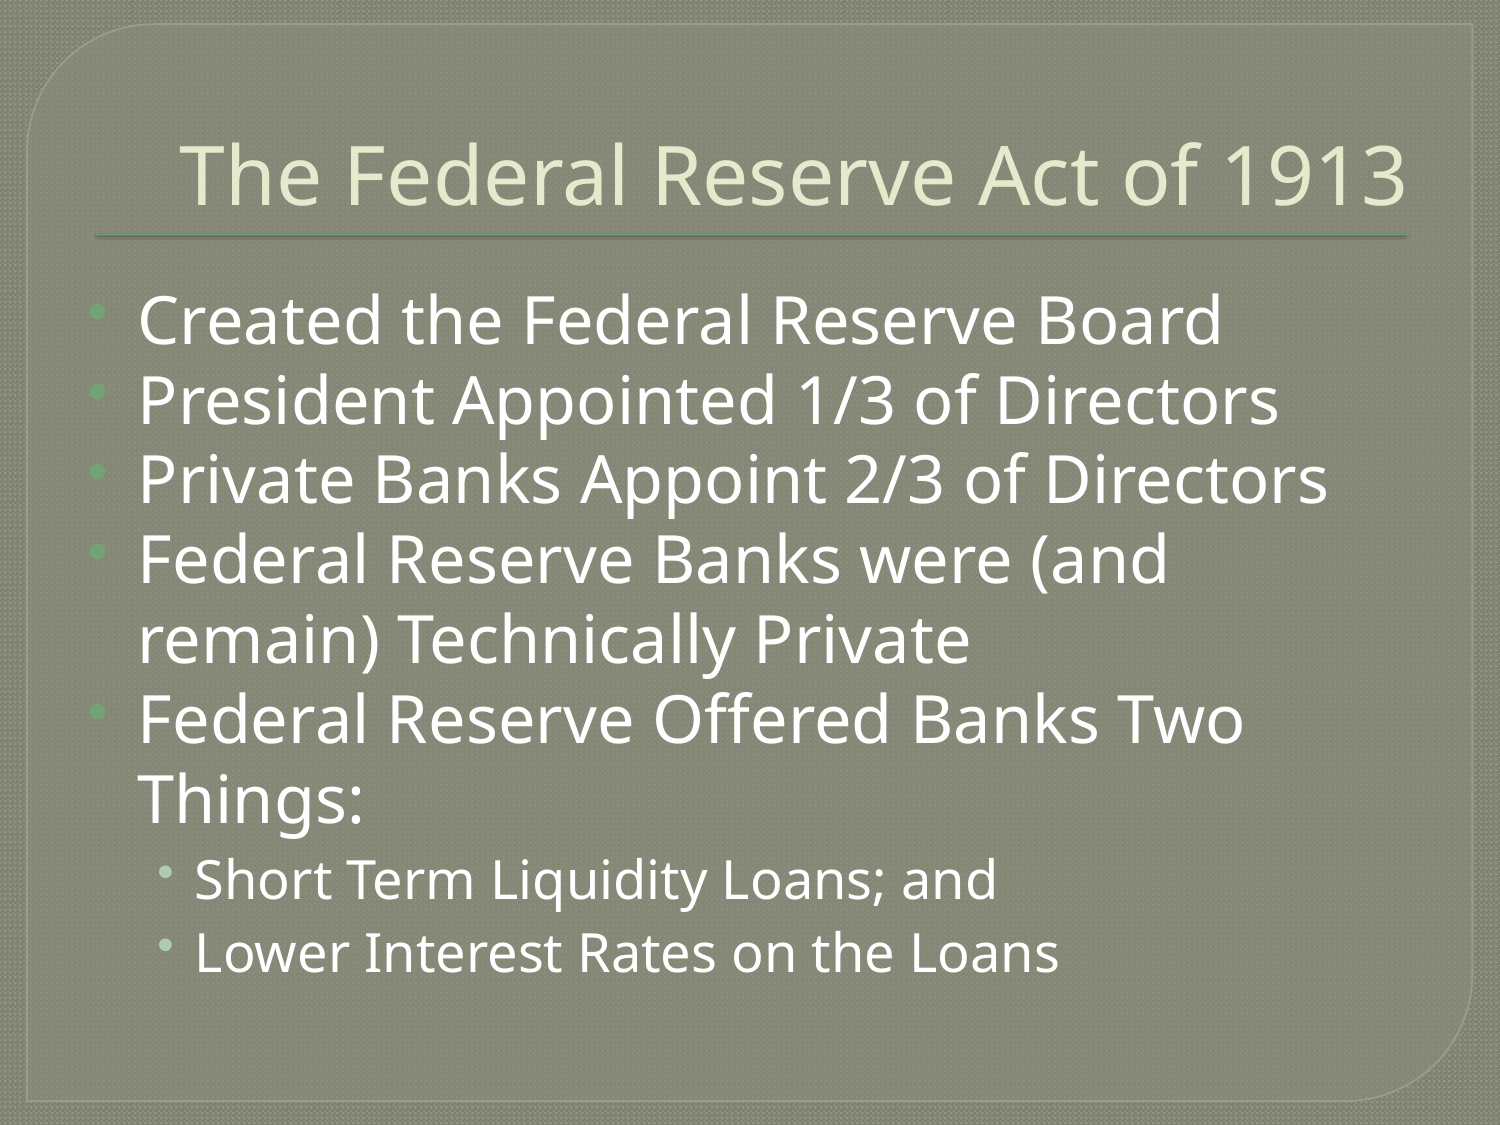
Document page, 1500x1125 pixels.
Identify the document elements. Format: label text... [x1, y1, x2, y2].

title The Federal Reserve Act of 1913 [75, 41, 1425, 230]
list Created the Federal Reserve Board President Appointed 1/3 of Directors Private Banks Appoint 2/3 of Directors Federal Reserve Banks were (and remain) Technically Private Federal Reserve Offered Banks Two Things: Short Term Liquidity Loans; and Lower Interest Rates on the Loans [75, 270, 1425, 1013]
